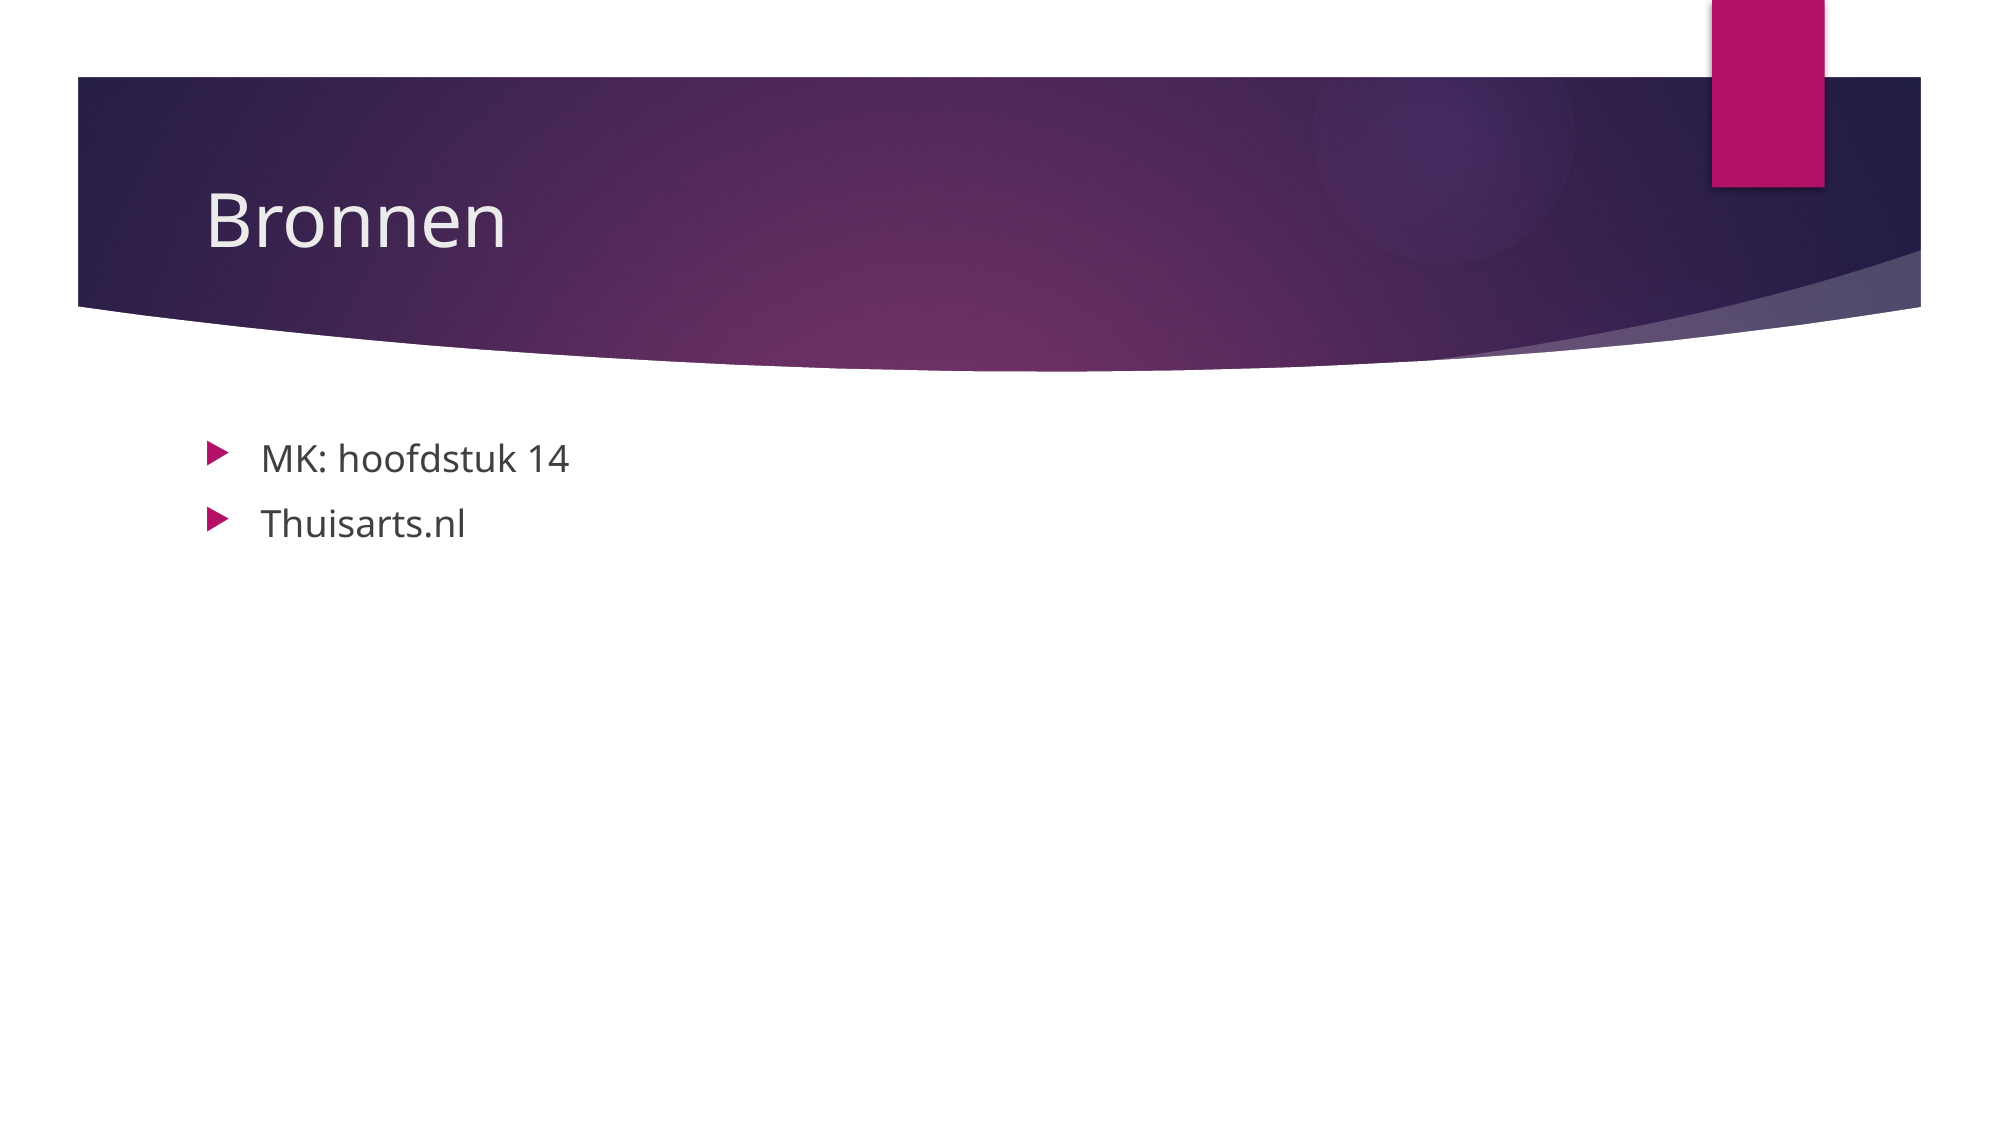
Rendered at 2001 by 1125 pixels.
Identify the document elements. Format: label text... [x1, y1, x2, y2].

title Bronnen [189, 159, 1627, 276]
list MK: hoofdstuk 14 Thuisarts.nl [189, 427, 1638, 988]
